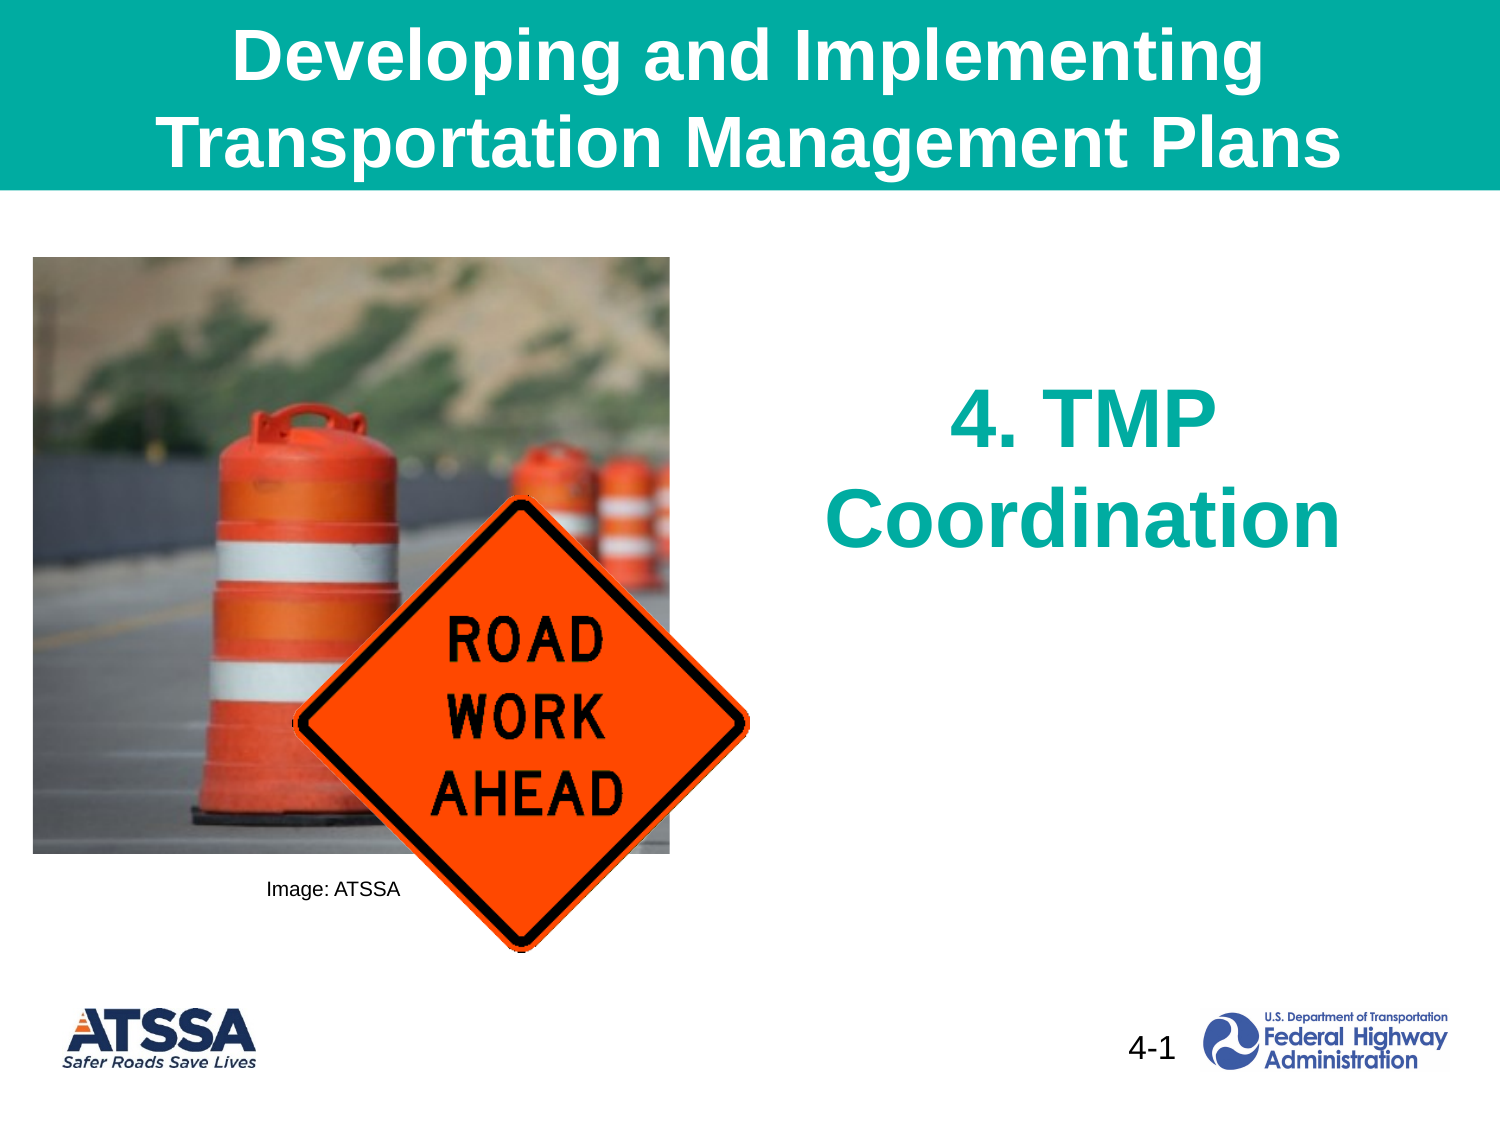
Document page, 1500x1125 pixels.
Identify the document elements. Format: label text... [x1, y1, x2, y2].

picture [32, 257, 751, 953]
text_box 4. TMP Coordination [669, 199, 1498, 729]
text_box Image: ATSSA [251, 867, 287, 908]
title Developing and Implementing Transportation Management Plans [0, 0, 1500, 191]
picture [62, 1008, 256, 1068]
picture [1200, 1008, 1450, 1072]
